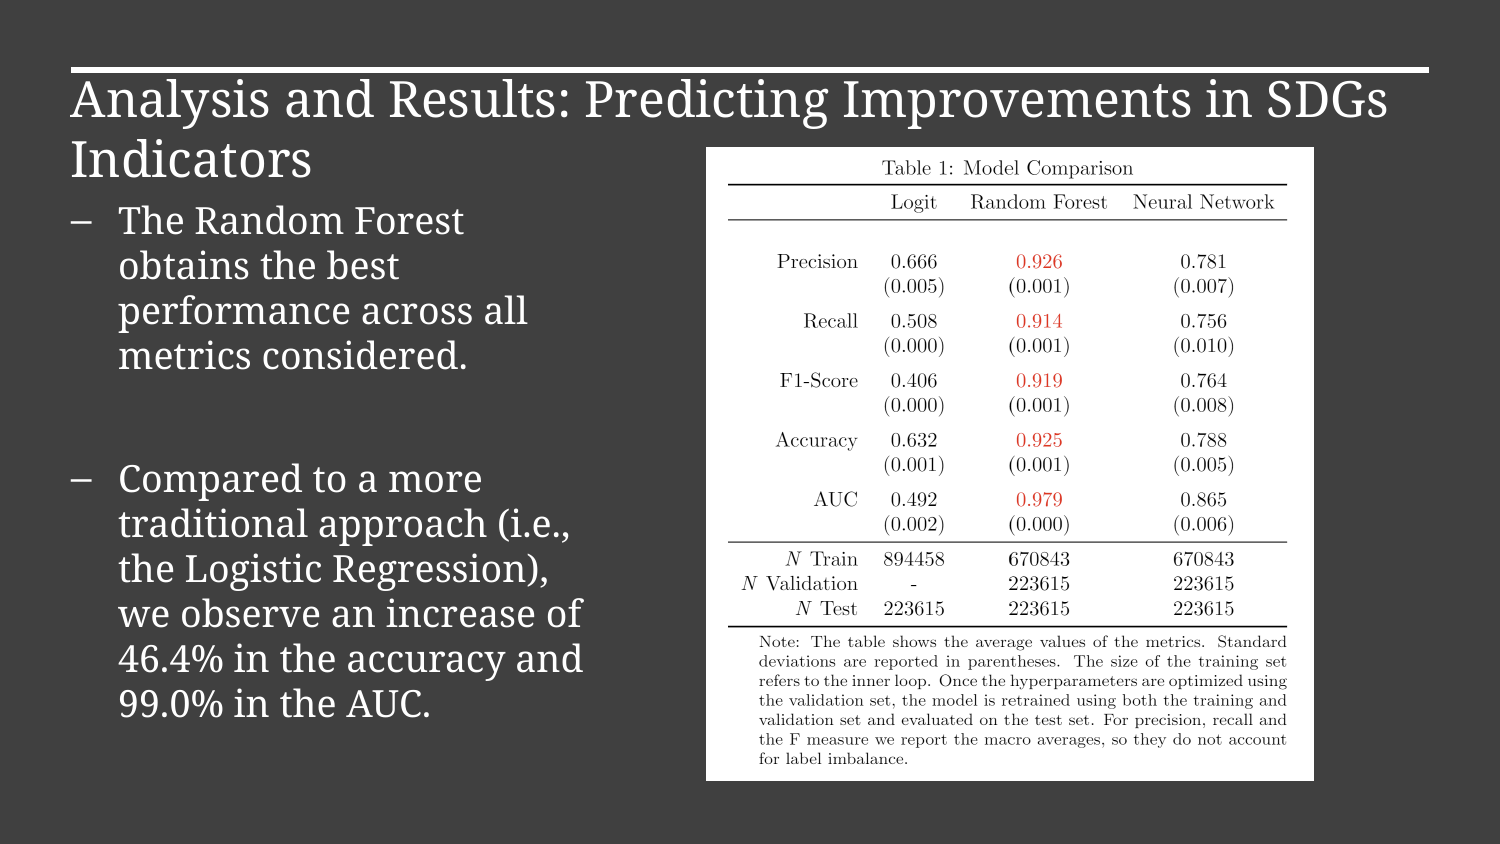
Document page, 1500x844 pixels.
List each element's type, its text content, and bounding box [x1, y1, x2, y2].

picture [706, 147, 1315, 782]
list The Random Forest obtains the best performance across all metrics considered. Compared to a more traditional approach (i.e., the Logistic Regression), we observe an increase of 46.4% in the accuracy and 99.0% in the AUC. [70, 196, 591, 830]
list Analysis and Results: Predicting Improvements in SDGs Indicators [70, 67, 1430, 183]
